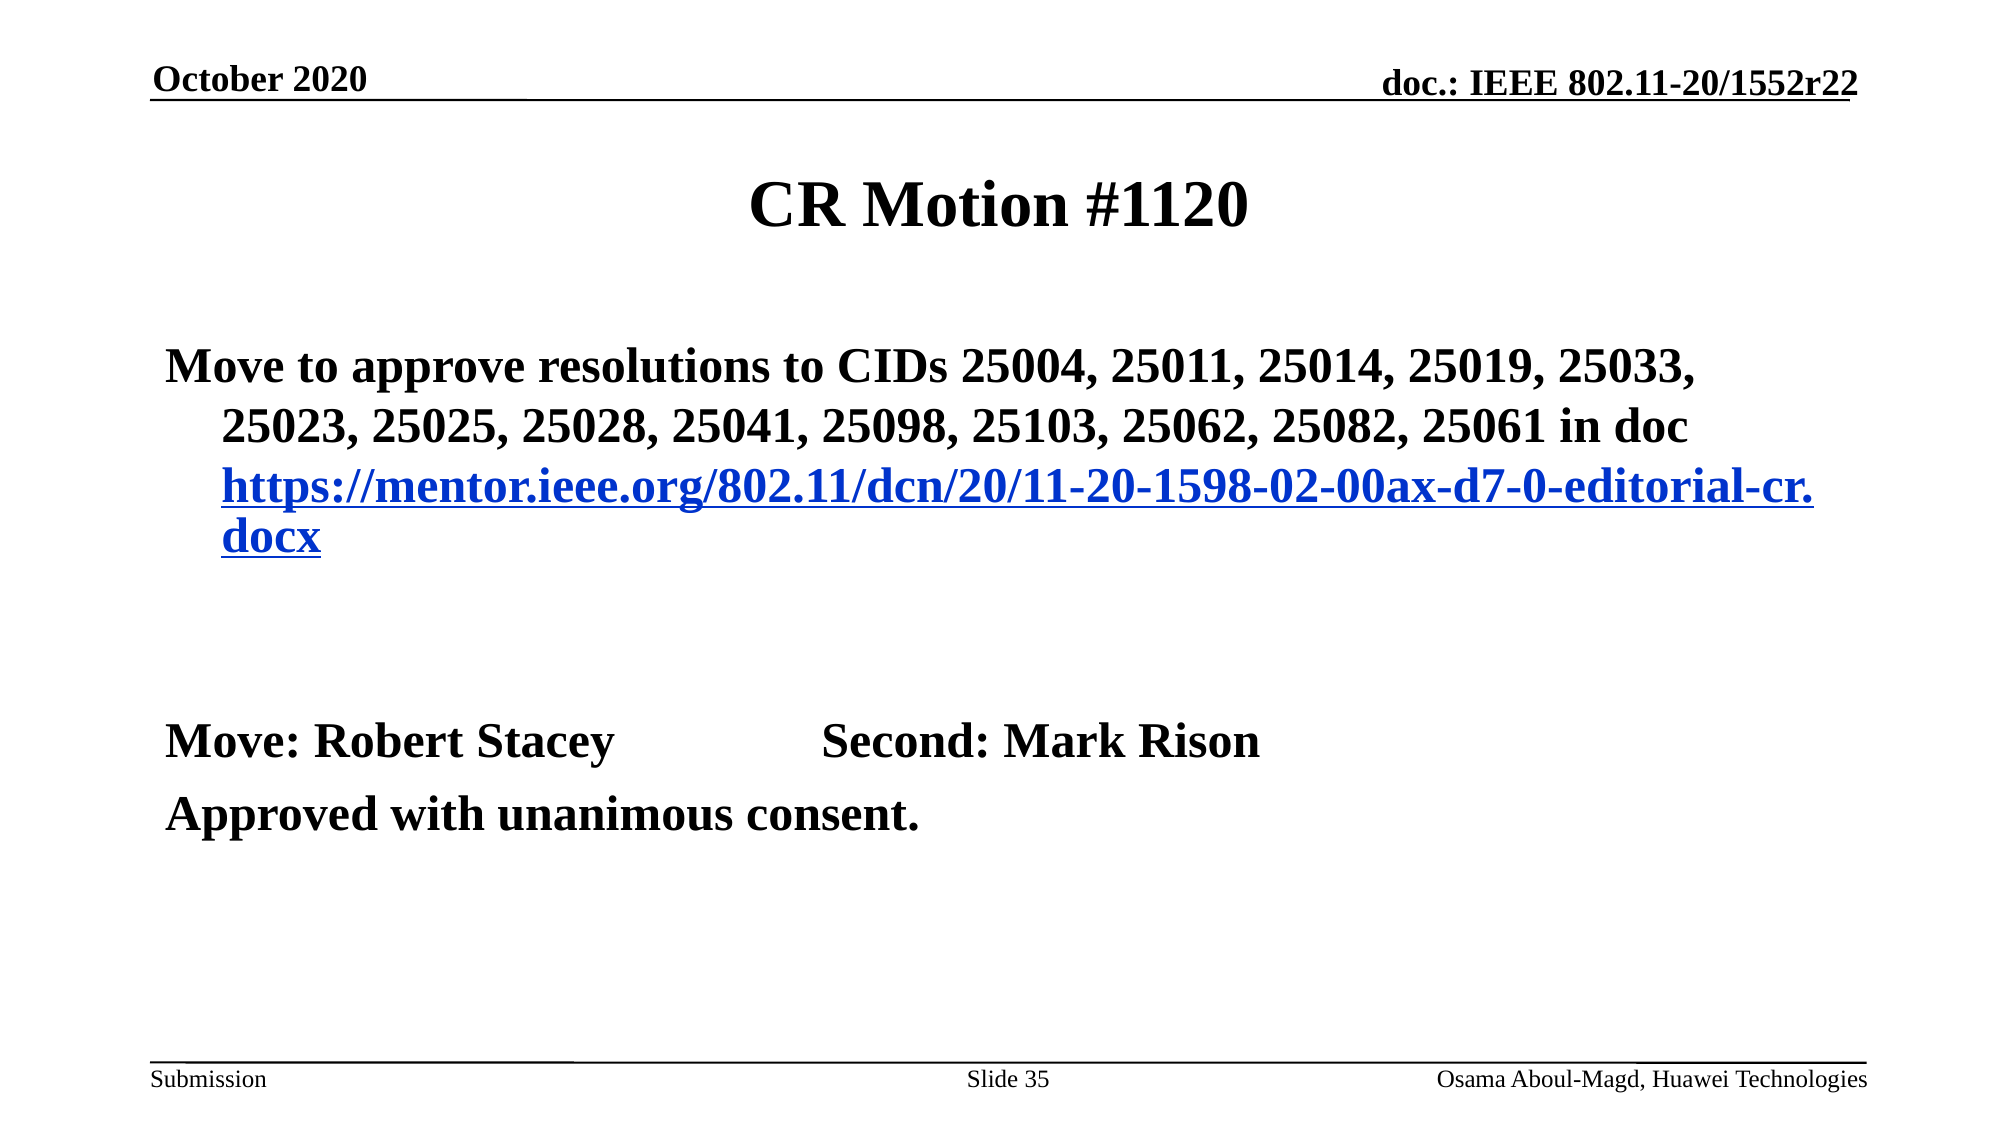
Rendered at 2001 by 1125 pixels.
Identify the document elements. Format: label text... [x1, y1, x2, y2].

footer Osama Aboul-Magd, Huawei Technologies [1171, 1061, 1869, 1093]
list Move to approve resolutions to CIDs 25004, 25011, 25014, 25019, 25033, 25023, 25025, 25028, 25041, 25098, 25103, 25062, 25082, 25061 in doc https://mentor.ieee.org/802.11/dcn/20/11-20-1598-02-00ax-d7-0-editorial-cr.docx Move: Robert Stacey Second: Mark Rison Approved with unanimous consent. [149, 324, 1850, 1000]
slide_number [152, 54, 563, 100]
slide_number Slide 35 [950, 1061, 1067, 1123]
title CR Motion #1120 [149, 112, 1850, 288]
